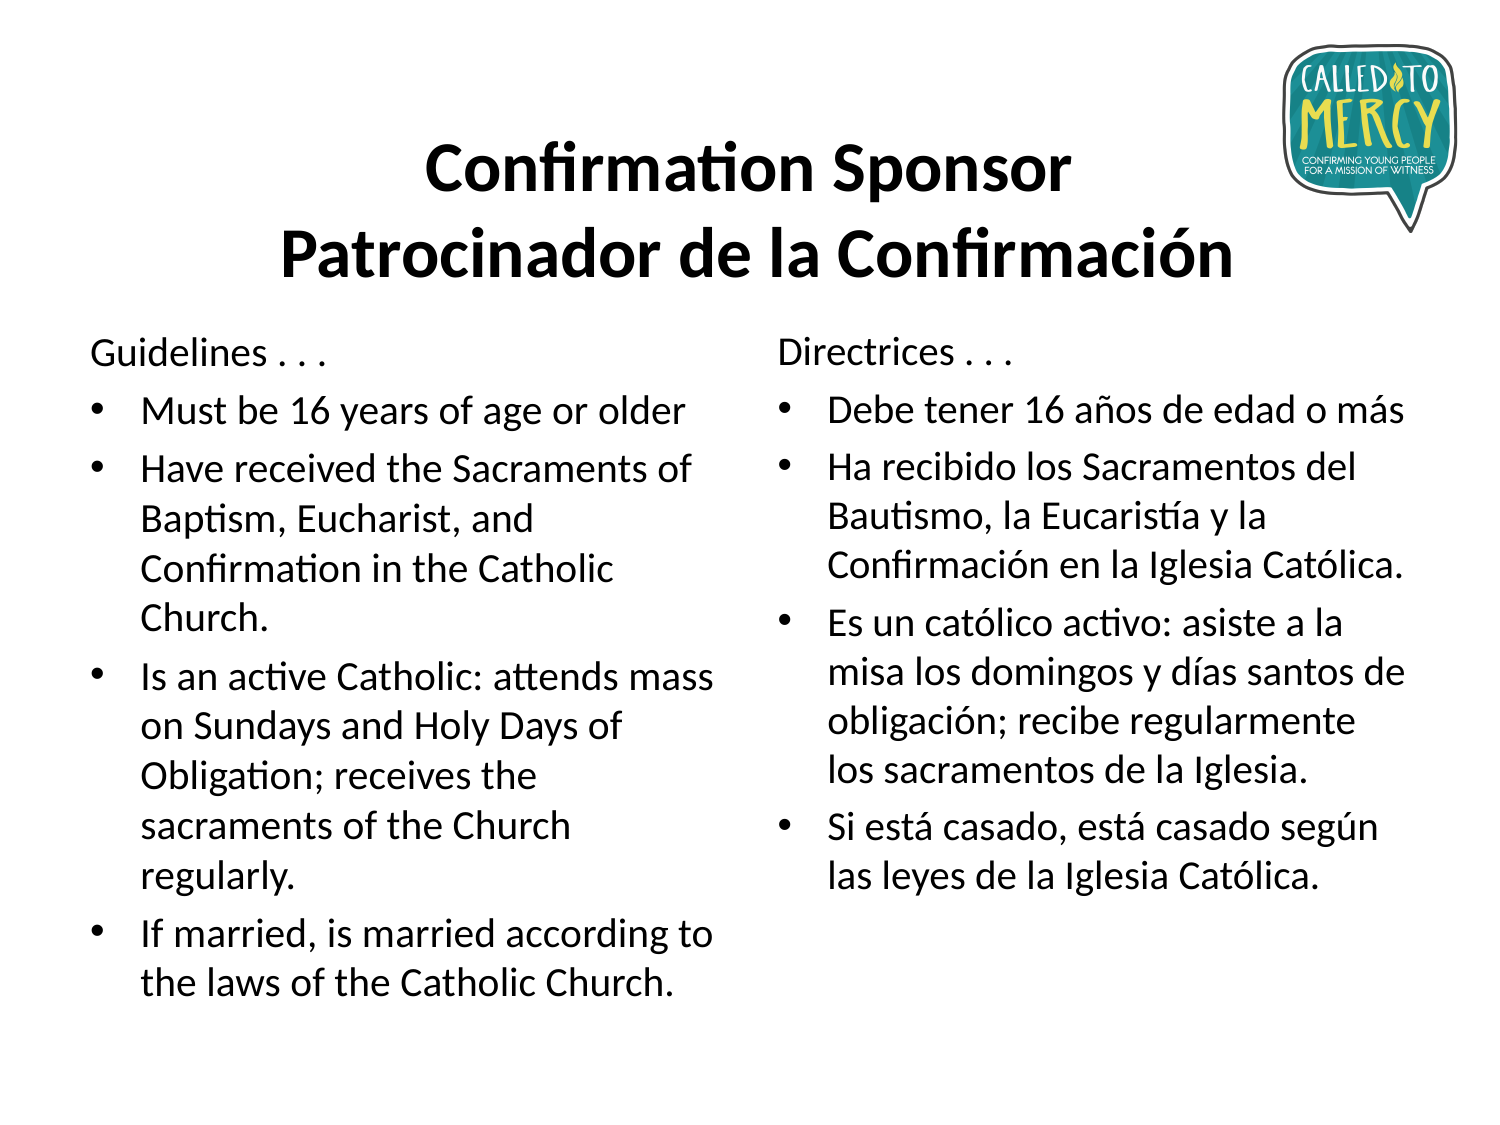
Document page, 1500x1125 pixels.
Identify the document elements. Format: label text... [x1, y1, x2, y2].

picture [1237, 44, 1500, 234]
title Confirmation Sponsor Patrocinador de la Confirmación [75, 112, 1425, 300]
list Guidelines . . . Must be 16 years of age or older Have received the Sacraments of Baptism, Eucharist, and Confirmation in the Catholic Church. Is an active Catholic: attends mass on Sundays and Holy Days of Obligation; receives the sacraments of the Church regularly. If married, is married according to the laws of the Catholic Church. [75, 317, 738, 1060]
list Directrices . . . Debe tener 16 años de edad o más Ha recibido los Sacramentos del Bautismo, la Eucaristía y la Confirmación en la Iglesia Católica. Es un católico activo: asiste a la misa los domingos y días santos de obligación; recibe regularmente los sacramentos de la Iglesia. Si está casado, está casado según las leyes de la Iglesia Católica. [762, 317, 1425, 1060]
